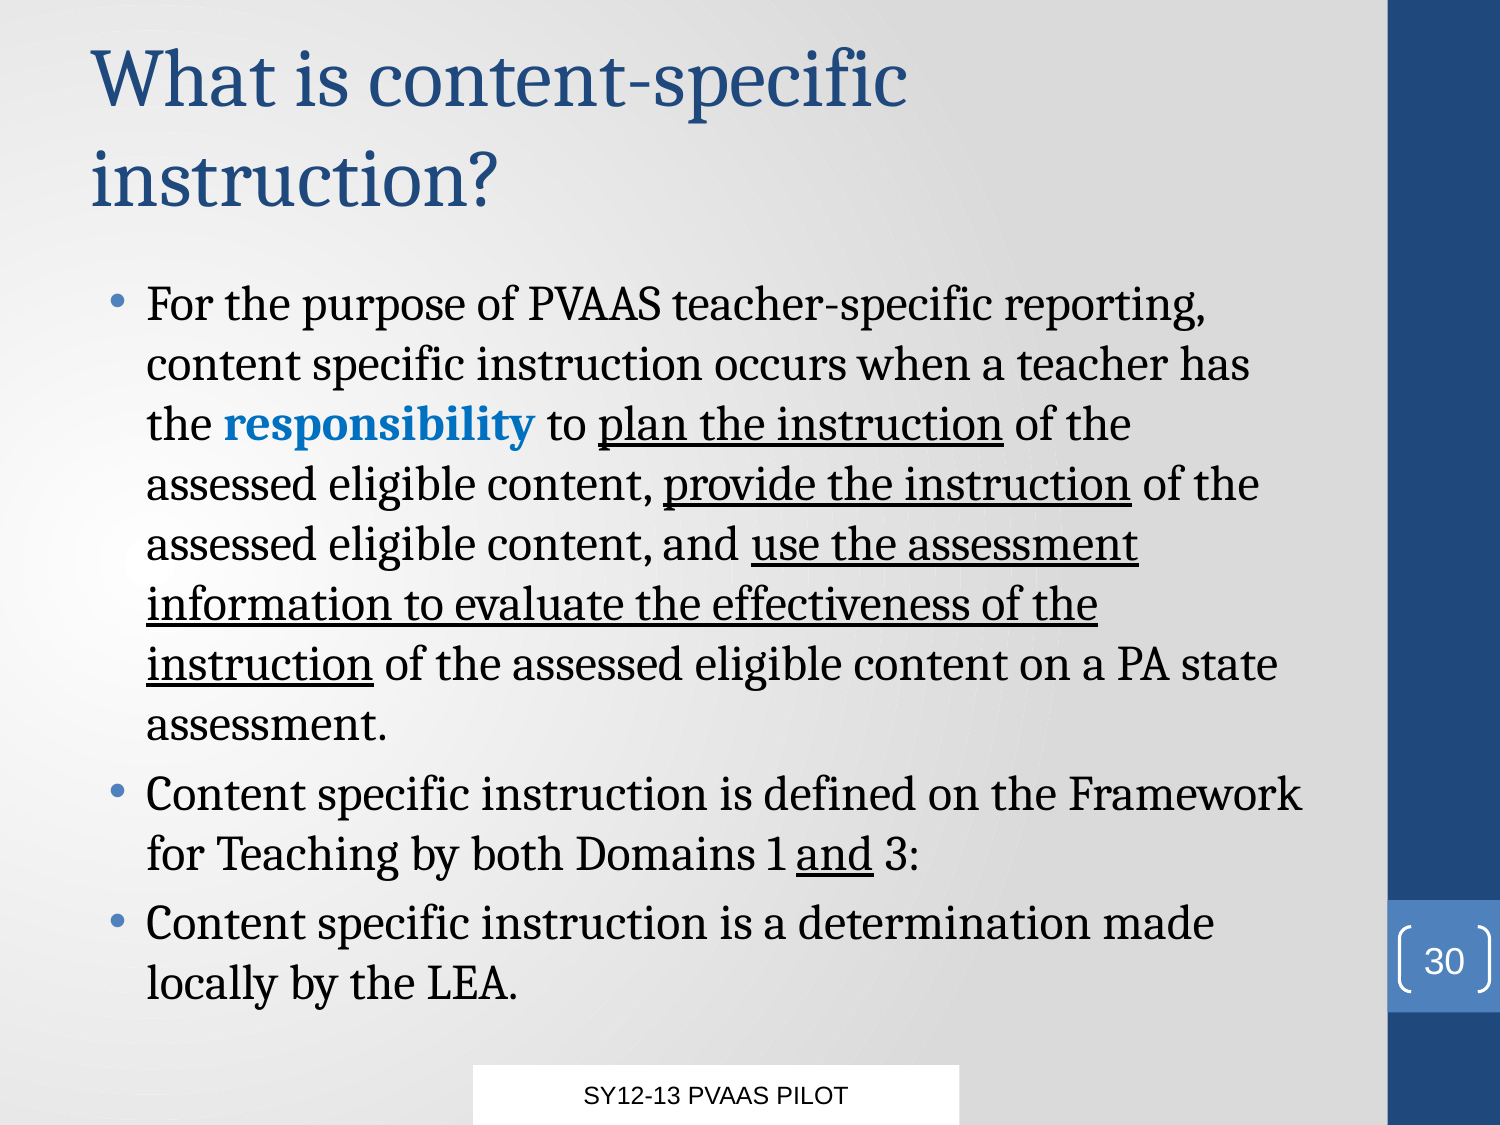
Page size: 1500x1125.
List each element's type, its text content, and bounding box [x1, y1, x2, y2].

title What is content-specific instruction? [75, 59, 1325, 247]
list For the purpose of PVAAS teacher-specific reporting, content specific instruction occurs when a teacher has the responsibility to plan the instruction of the assessed eligible content, provide the instruction of the assessed eligible content, and use the assessment information to evaluate the effectiveness of the instruction of the assessed eligible content on a PA state assessment. Content specific instruction is defined on the Framework for Teaching by both Domains 1 and 3: Content specific instruction is a determination made locally by the LEA. [75, 262, 1325, 1050]
footer SY12-13 PVAAS PILOT [473, 1065, 960, 1125]
slide_number 30 [1397, 925, 1492, 994]
